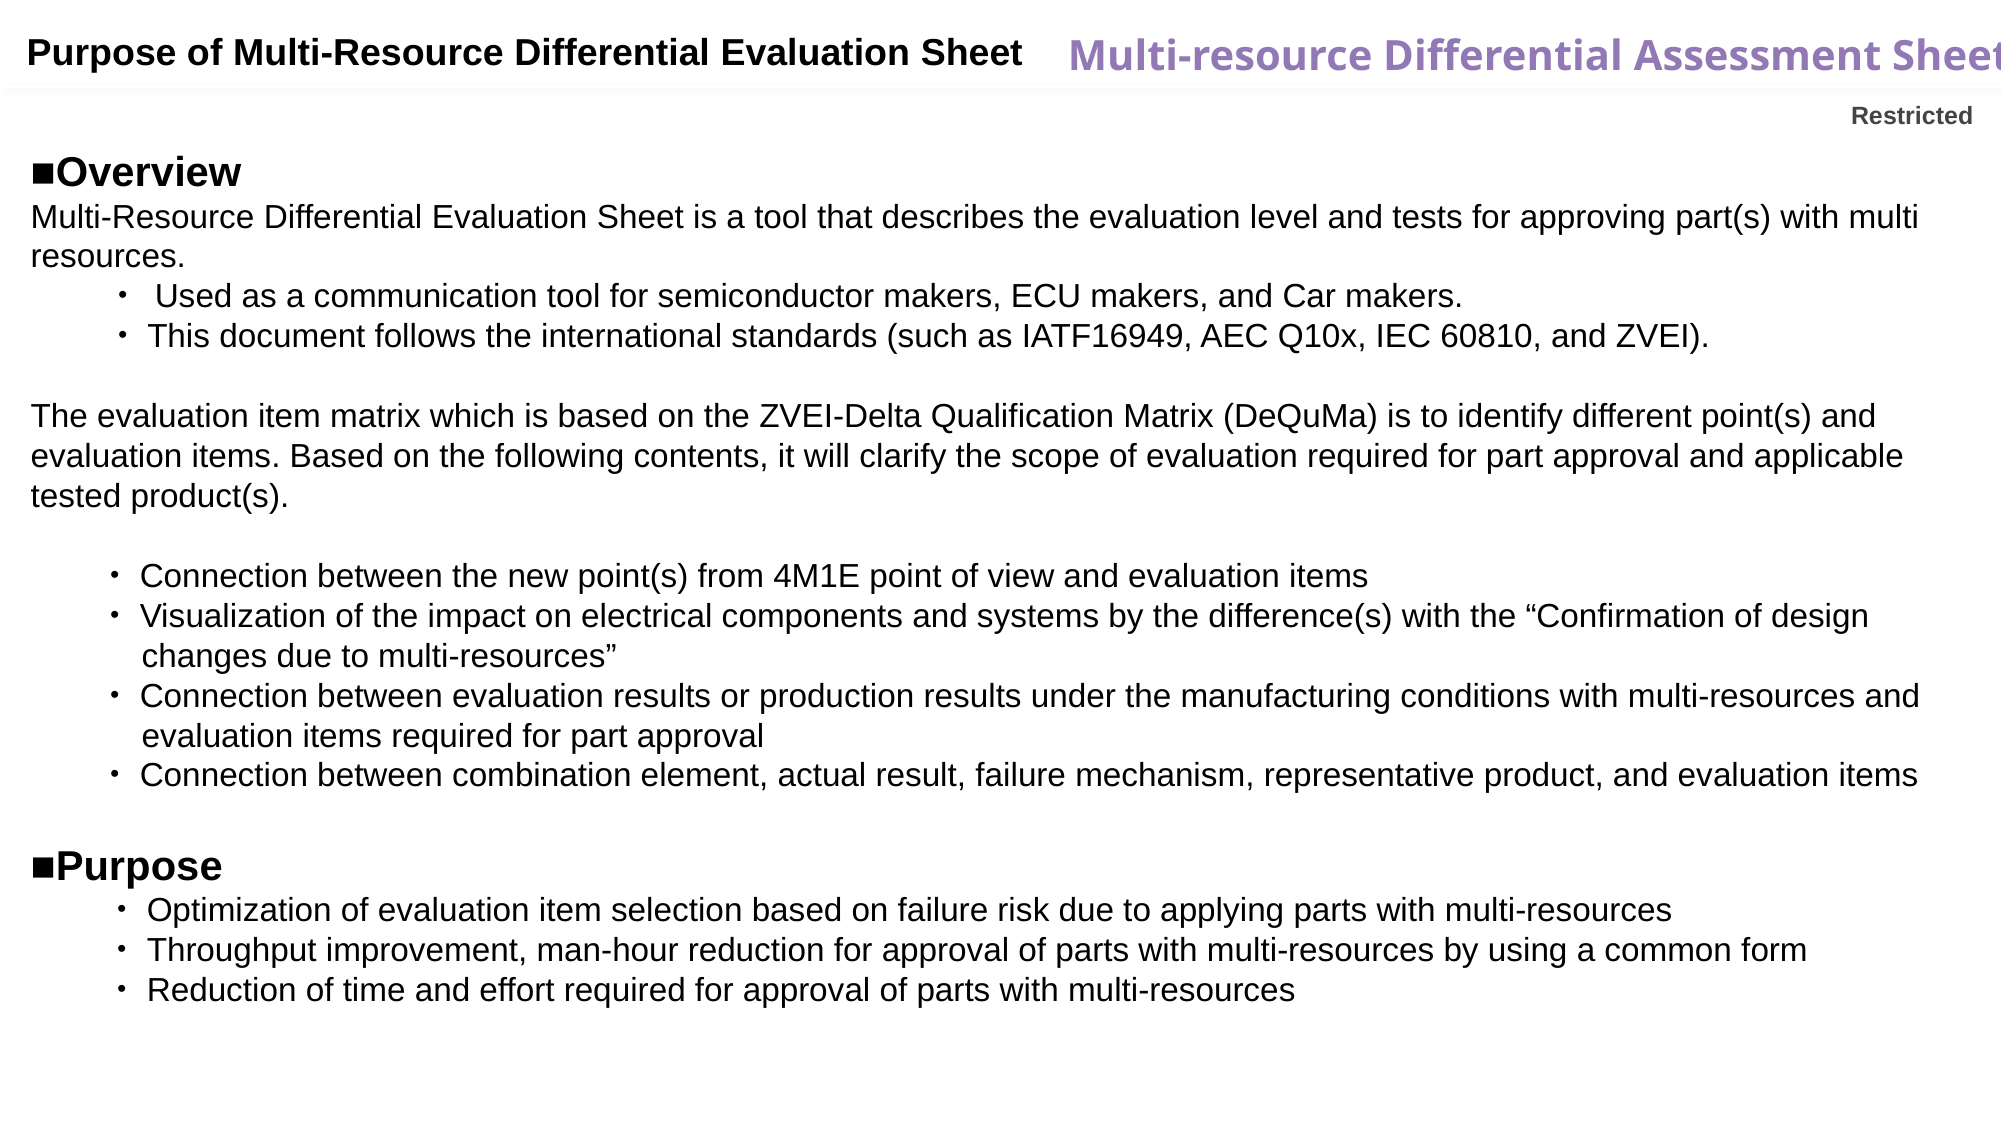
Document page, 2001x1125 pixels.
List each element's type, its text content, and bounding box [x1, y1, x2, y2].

text_box Purpose of Multi-Resource Differential Evaluation Sheet [11, 20, 1469, 80]
text_box ■Overview Multi-Resource Differential Evaluation Sheet is a tool that describes the evaluation level and tests for approving part(s) with multi resources. ・ Used as a communication tool for semiconductor makers, ECU makers, and Car makers. ・This document follows the international standards (such as IATF16949, AEC Q10x, IEC 60810, and ZVEI). The evaluation item matrix which is based on the ZVEI-Delta Qualification Matrix (DeQuMa) is to identify different point(s) and evaluation items. Based on the following contents, it will clarify the scope of evaluation required for part approval and applicable tested product(s). ・Connection between the new point(s) from 4M1E point of view and evaluation items ・Visualization of the impact on electrical components and systems by the difference(s) with the “Confirmation of design changes due to multi-resources” ・Connection between evaluation results or production results under the manufacturing conditions with multi-resources and evaluation items required for part approval ・Connection between combination element, actual result, failure mechanism, representative product, and evaluation items ■Purpose ・Optimization of evaluation item selection based on failure risk due to applying parts with multi-resources ・Throughput improvement, man-hour reduction for approval of parts with multi-resources by using a common form ・Reduction of time and effort required for approval of parts with multi-resources [15, 137, 1940, 1016]
text_box Restricted [1829, 92, 1989, 137]
